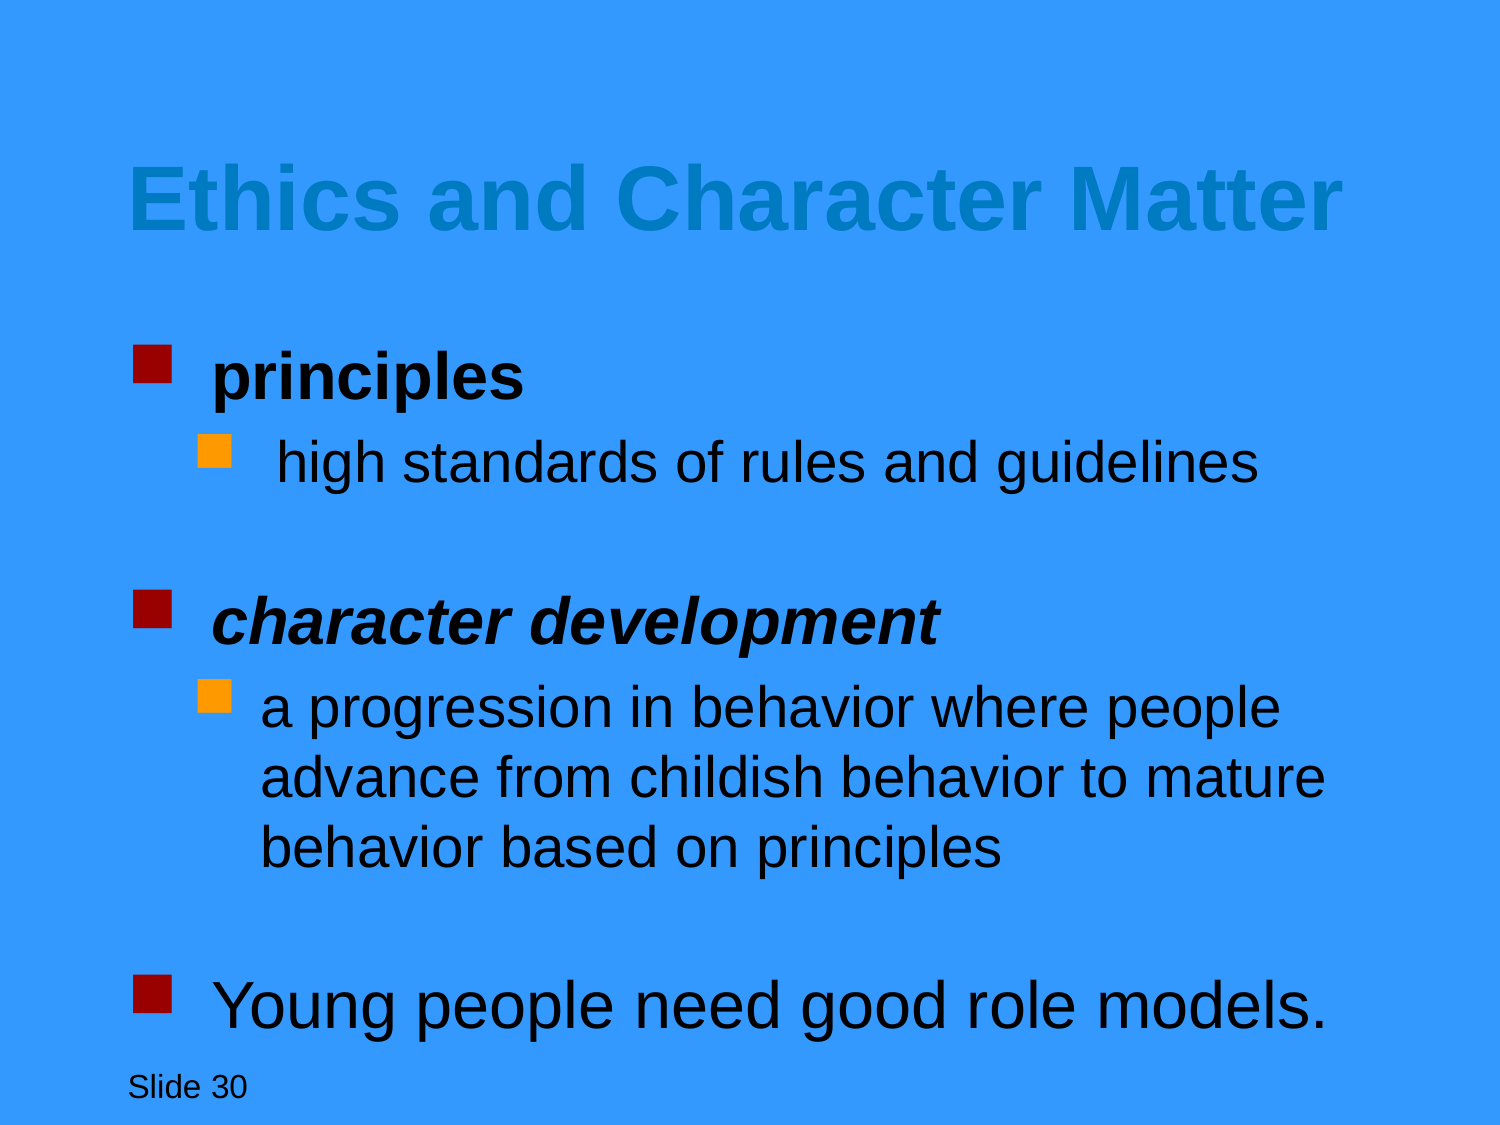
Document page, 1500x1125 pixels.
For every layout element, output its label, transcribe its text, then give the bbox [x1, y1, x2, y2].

title Ethics and Character Matter [112, 99, 1388, 288]
slide_number Slide 30 [112, 1063, 425, 1113]
list principles high standards of rules and guidelines character development a progression in behavior where people advance from childish behavior to mature behavior based on principles Young people need good role models. [112, 324, 1438, 1063]
